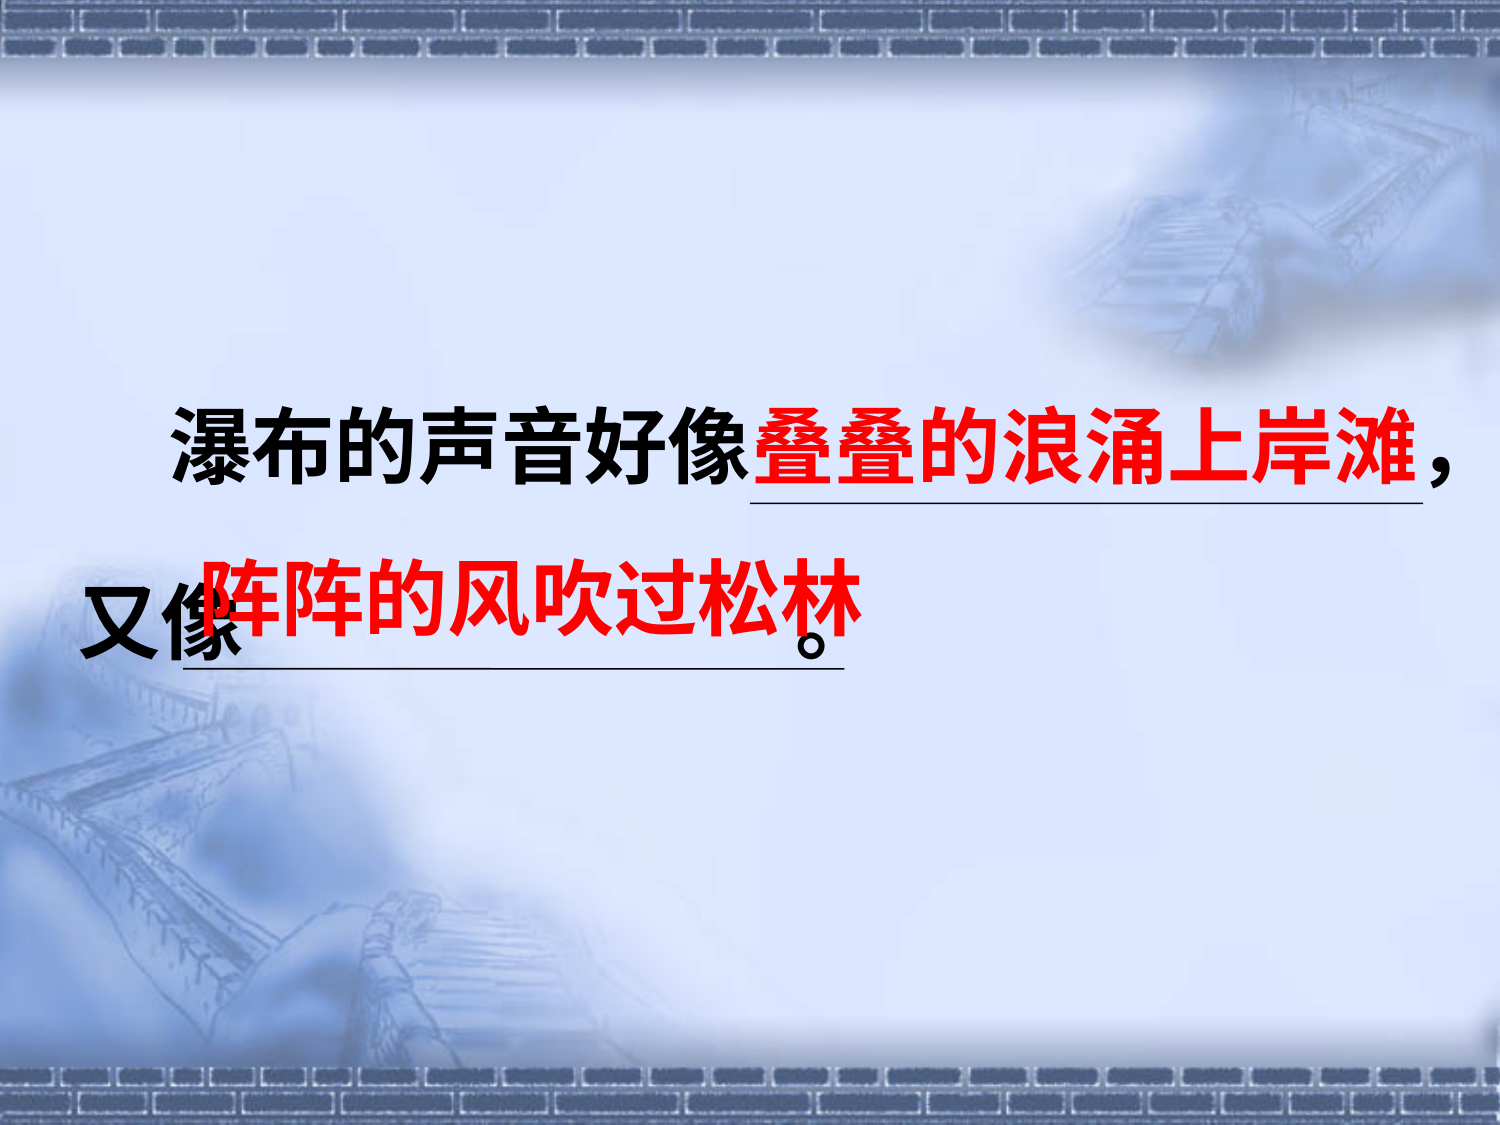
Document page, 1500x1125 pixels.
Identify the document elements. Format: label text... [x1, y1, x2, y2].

text_box 又像 。 [0, 562, 998, 678]
text_box 阵阵的风吹过松林 [41, 538, 1022, 654]
picture [0, 0, 1500, 562]
picture [0, 538, 1500, 1125]
title 瀑布的声音好像叠叠的浪涌上岸滩， [76, 349, 1500, 538]
